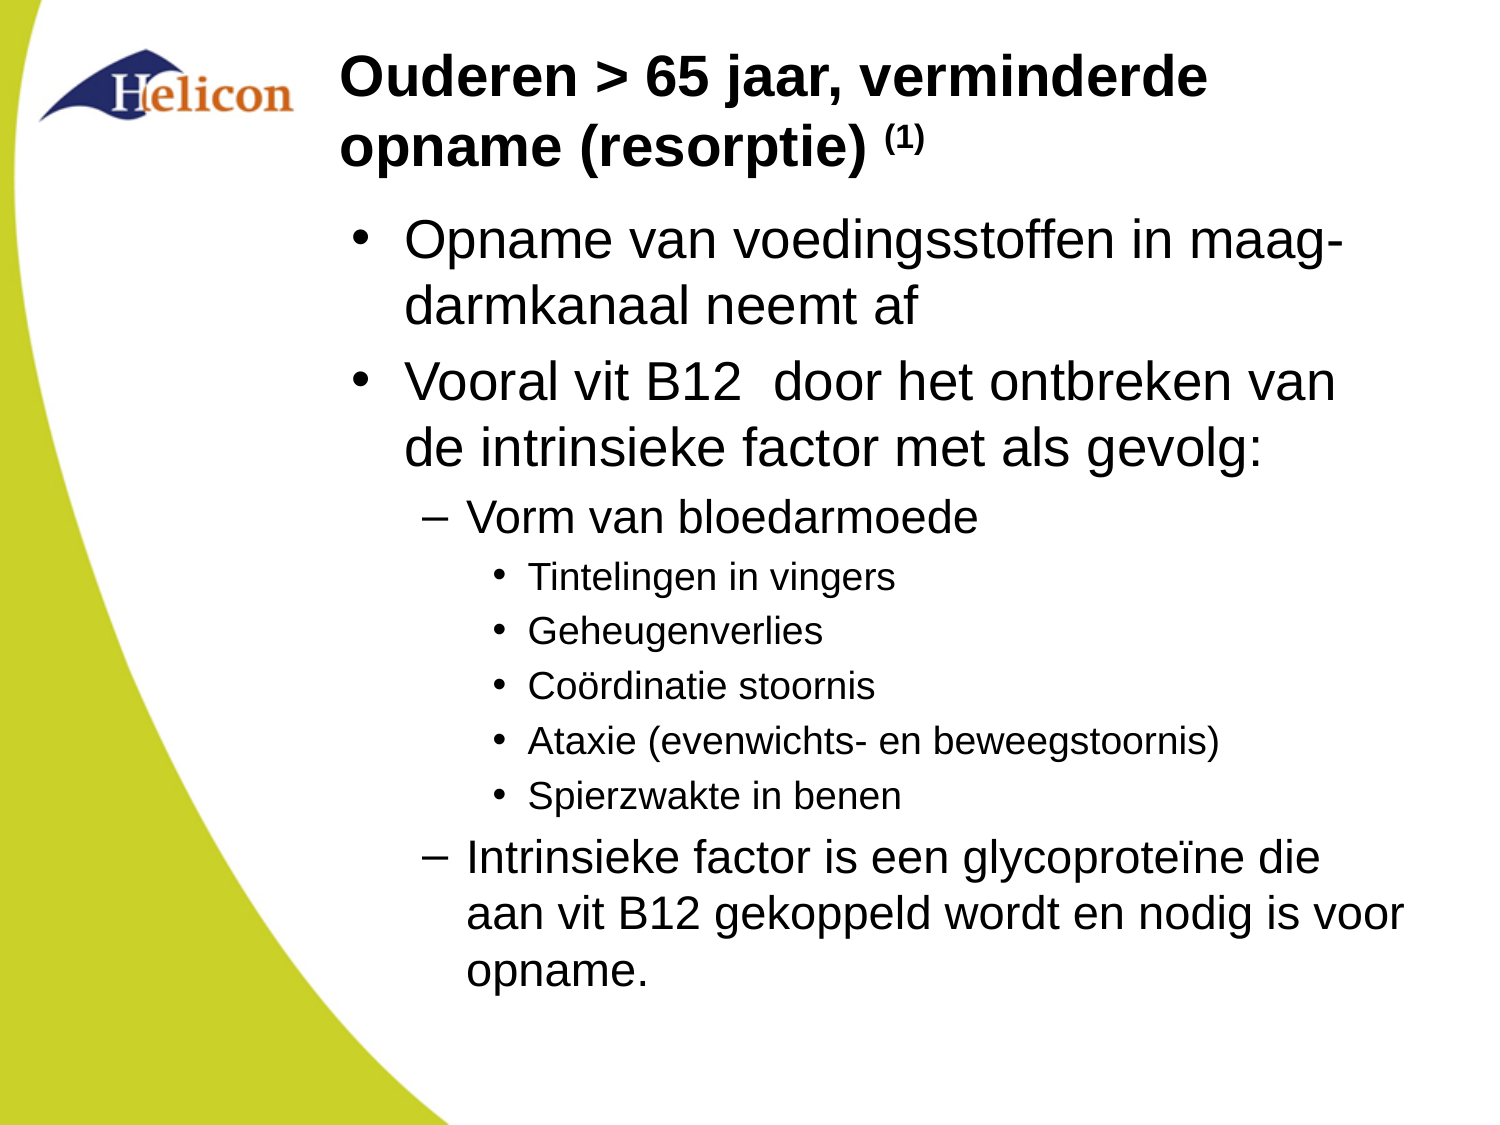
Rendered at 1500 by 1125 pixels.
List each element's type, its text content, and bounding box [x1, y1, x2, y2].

list Opname van voedingsstoffen in maag-darmkanaal neemt af Vooral vit B12 door het ontbreken van de intrinsieke factor met als gevolg: Vorm van bloedarmoede Tintelingen in vingers Geheugenverlies Coördinatie stoornis Ataxie (evenwichts- en beweegstoornis) Spierzwakte in benen Intrinsieke factor is een glycoproteïne die aan vit B12 gekoppeld wordt en nodig is voor opname. [336, 196, 1425, 1005]
picture [0, 0, 1500, 1125]
title Ouderen > 65 jaar, verminderde opname (resorptie) (1) [324, 54, 1415, 161]
